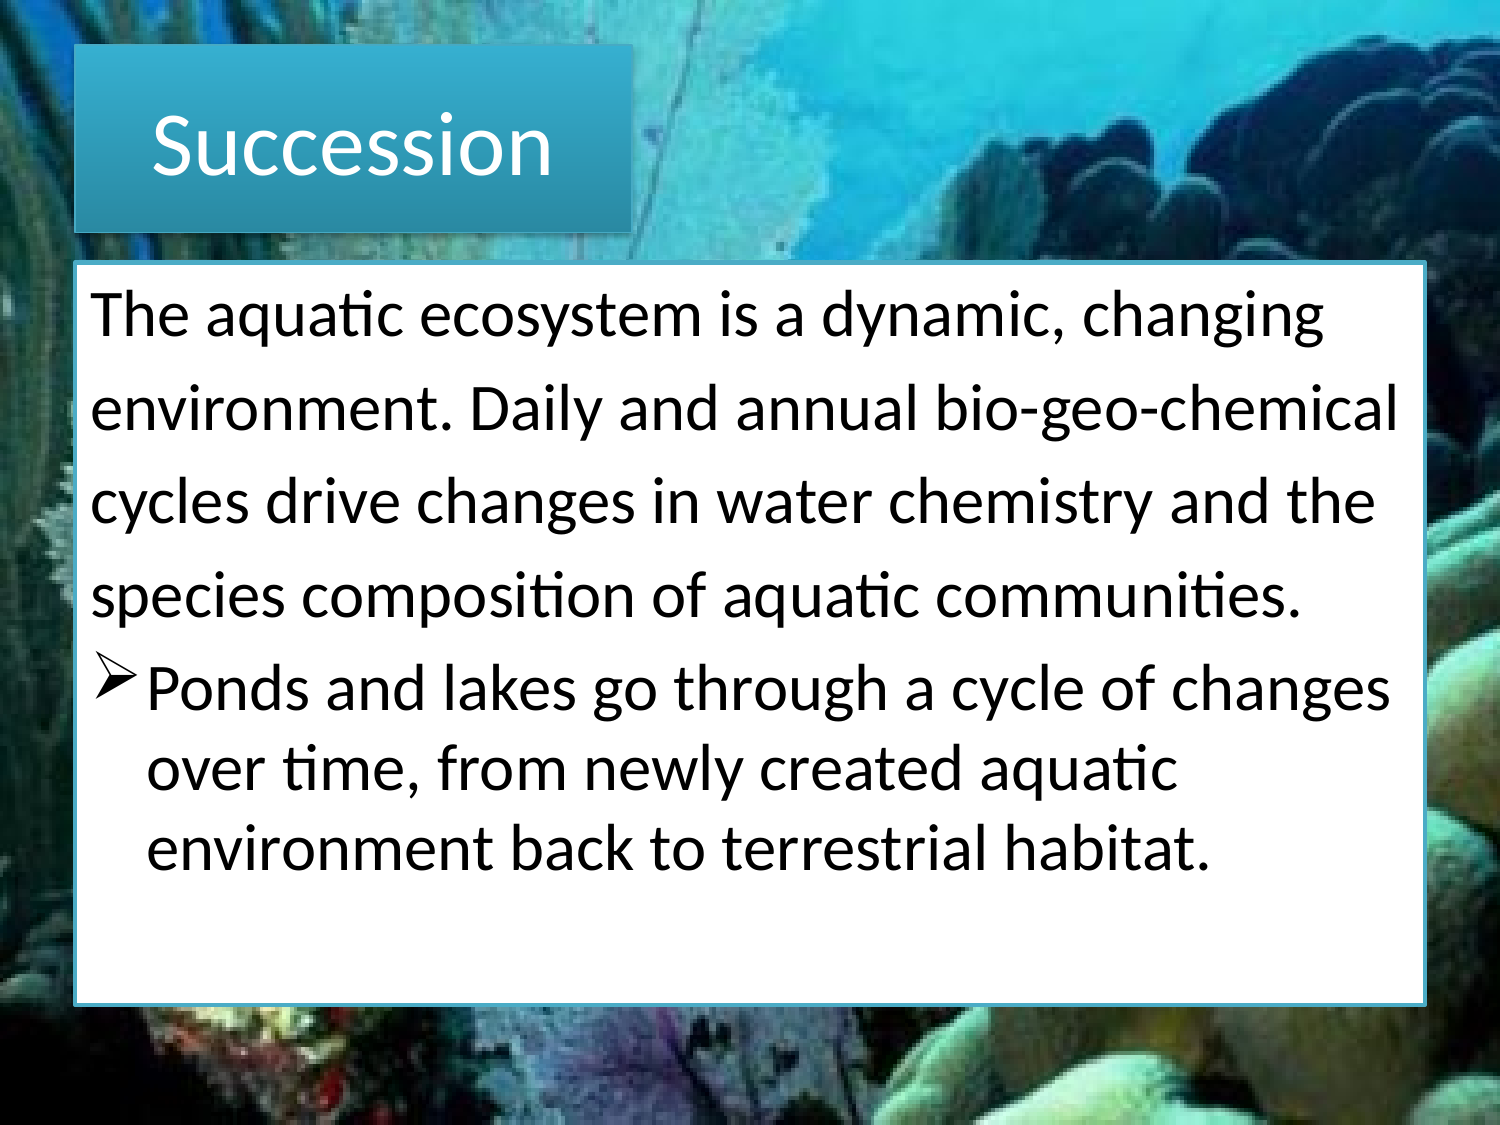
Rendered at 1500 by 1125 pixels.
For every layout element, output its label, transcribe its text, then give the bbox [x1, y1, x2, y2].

list The aquatic ecosystem is a dynamic, changing environment. Daily and annual bio-geo-chemical cycles drive changes in water chemistry and the species composition of aquatic communities. Ponds and lakes go through a cycle of changes over time, from newly created aquatic environment back to terrestrial habitat. [73, 260, 1427, 1007]
title Succession [74, 44, 633, 233]
picture [0, 0, 1500, 1125]
